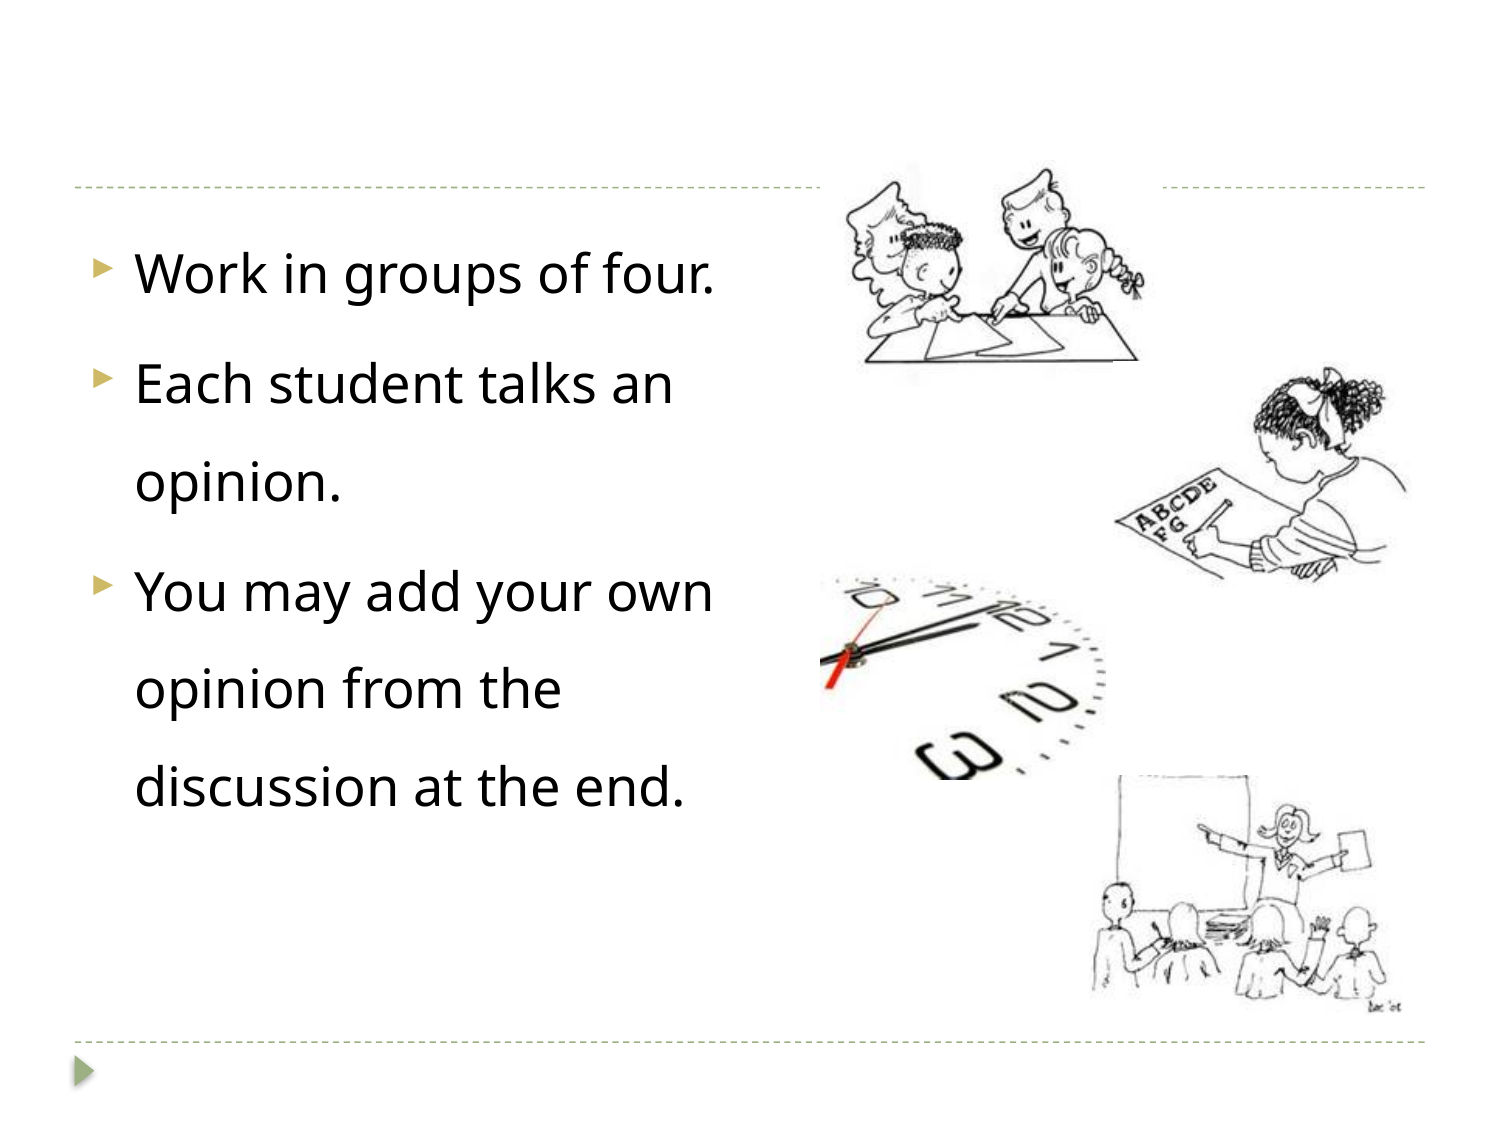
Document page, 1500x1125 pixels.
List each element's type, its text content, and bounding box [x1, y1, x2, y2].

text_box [820, 160, 1412, 1019]
list Work in groups of four. Each student talks an opinion. You may add your own opinion from the discussion at the end. [75, 200, 809, 1010]
